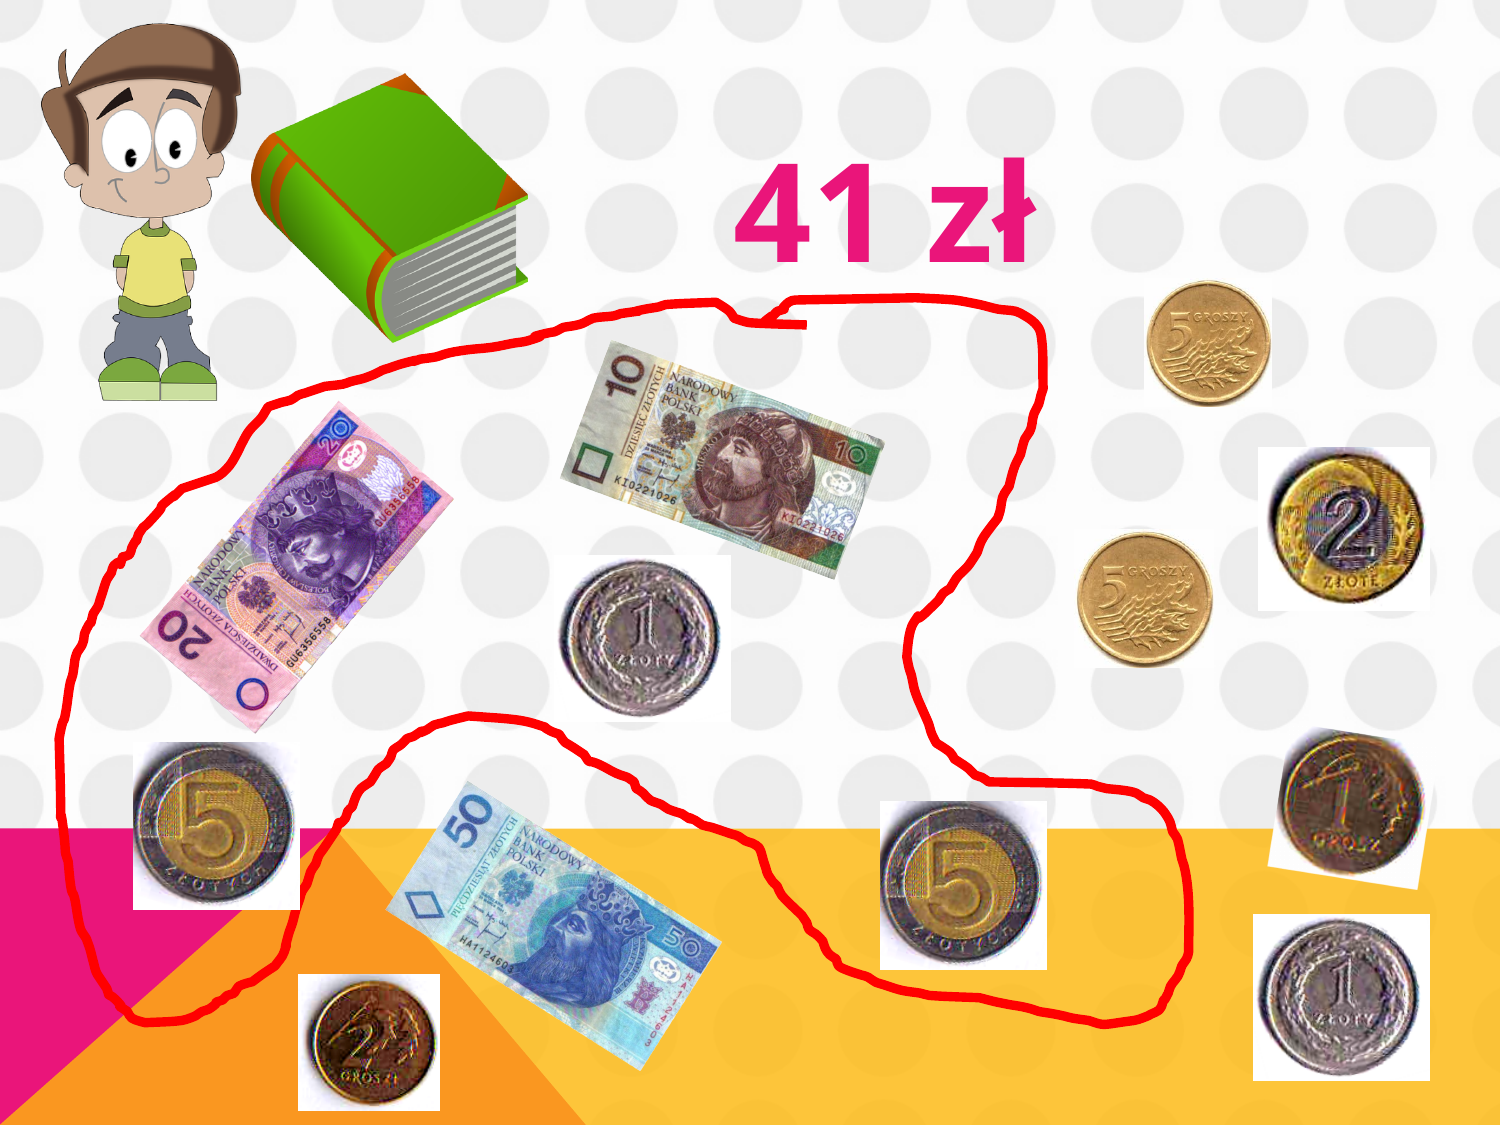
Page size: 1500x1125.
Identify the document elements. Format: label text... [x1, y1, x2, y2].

text_box 41 zł [719, 117, 1051, 297]
picture [1258, 447, 1430, 612]
picture [1074, 528, 1214, 668]
picture [140, 401, 453, 733]
picture [1143, 278, 1273, 408]
picture [41, 18, 244, 402]
picture [251, 73, 528, 344]
text_box [57, 295, 1192, 1027]
picture [1253, 914, 1430, 1082]
picture [560, 340, 885, 579]
picture [297, 781, 721, 1112]
picture [132, 741, 300, 911]
picture [554, 555, 731, 722]
picture [880, 801, 1047, 970]
picture [1268, 723, 1439, 889]
